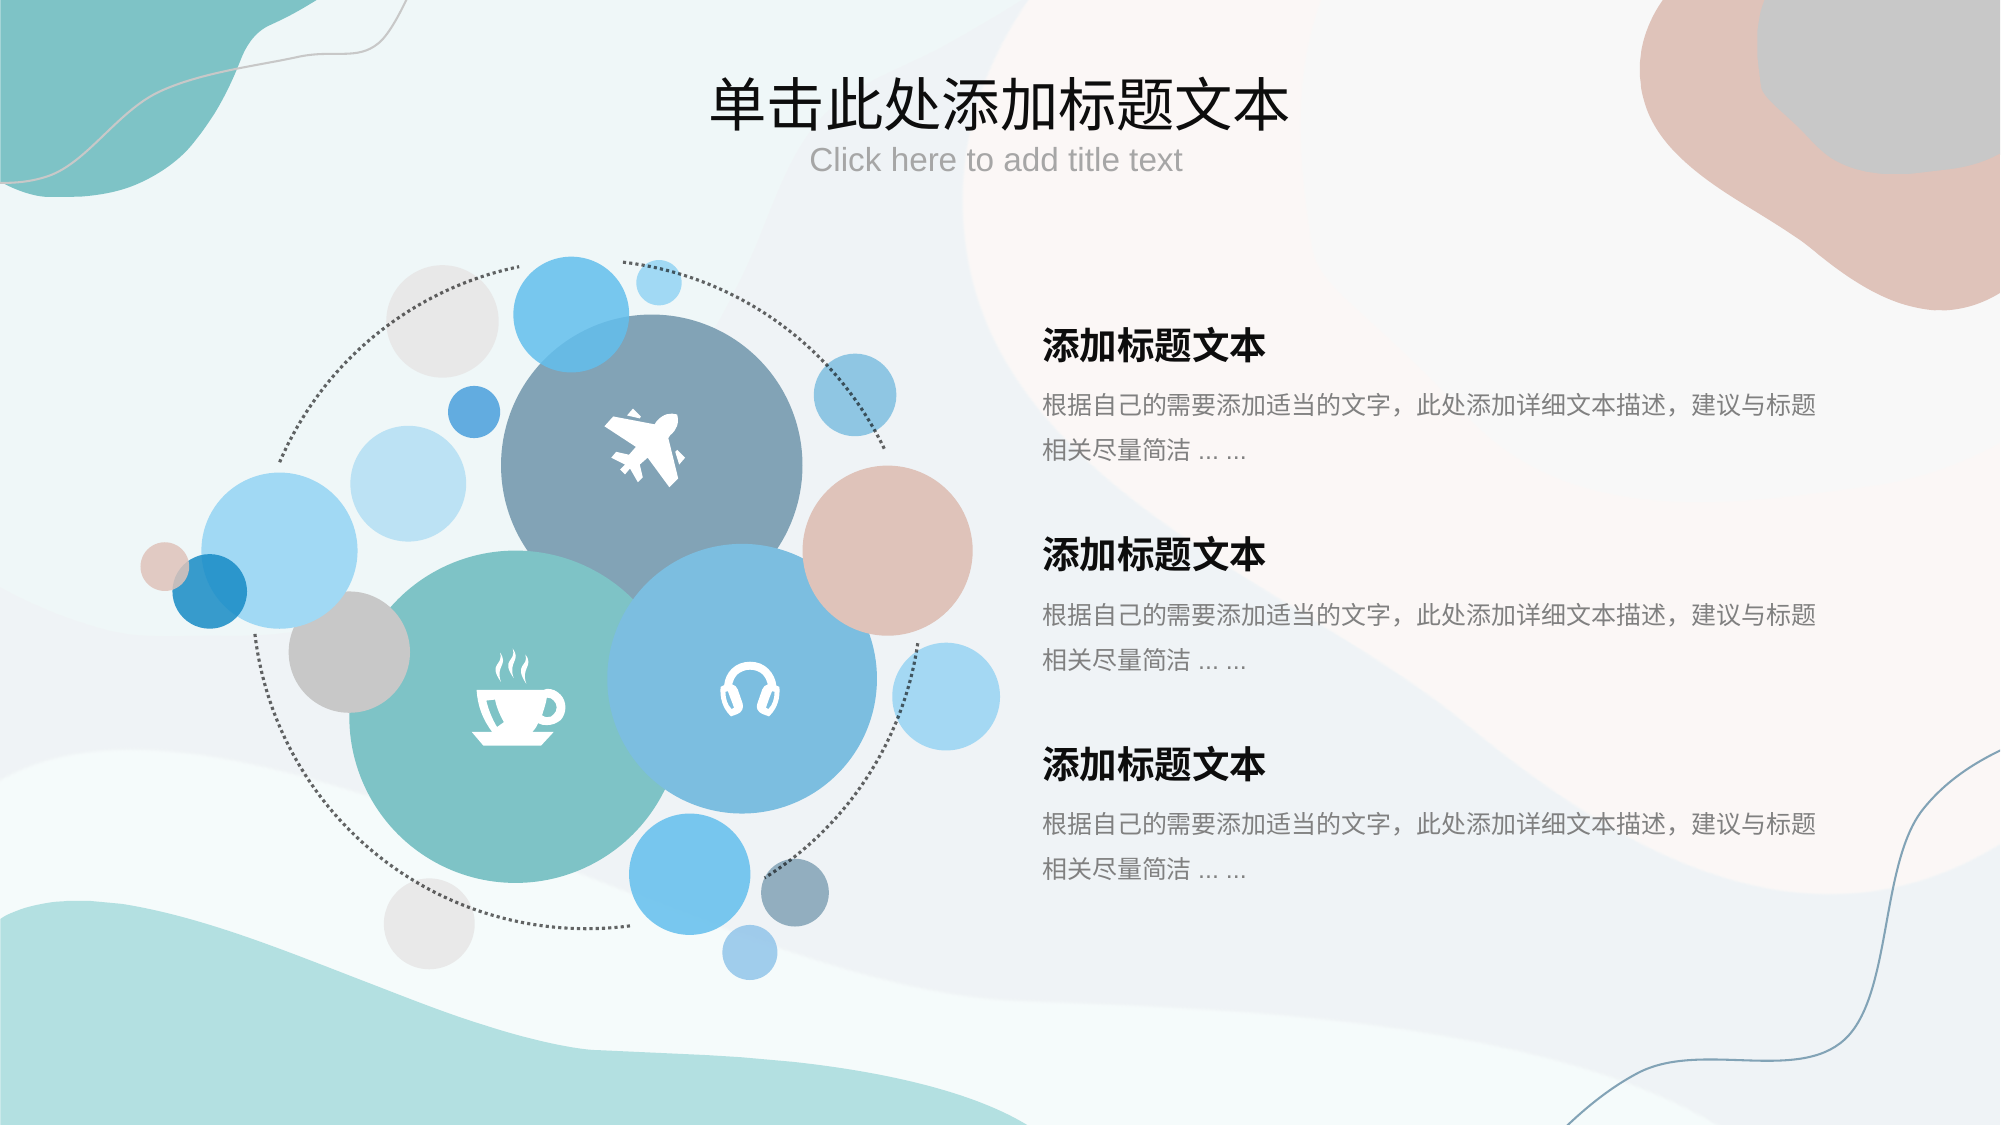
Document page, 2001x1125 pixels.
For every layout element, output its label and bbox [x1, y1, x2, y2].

text_box [1027, 524, 1839, 679]
text_box [639, 60, 1361, 187]
text_box [1027, 733, 1839, 889]
text_box [140, 256, 1000, 980]
text_box [1027, 314, 1839, 469]
